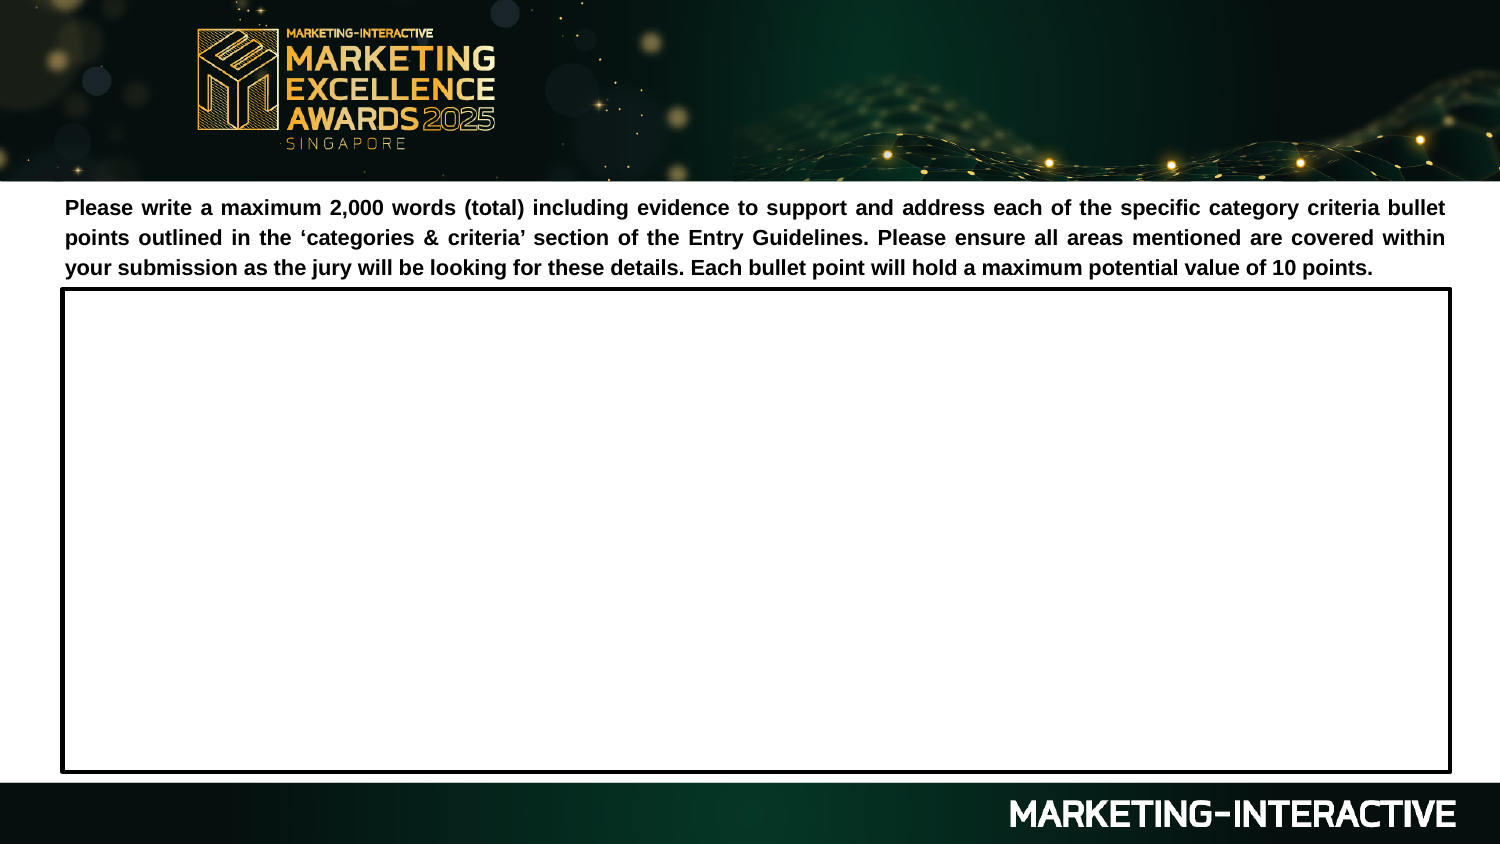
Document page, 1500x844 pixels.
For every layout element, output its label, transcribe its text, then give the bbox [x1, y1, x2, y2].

text_box [60, 287, 1452, 774]
picture [0, 0, 1500, 844]
text_box Please write a maximum 2,000 words (total) including evidence to support and address each of the specific category criteria bullet points outlined in the ‘categories & criteria’ section of the Entry Guidelines. Please ensure all areas mentioned are covered within your submission as the jury will be looking for these details. Each bullet point will hold a maximum potential value of 10 points. [49, 182, 1463, 288]
